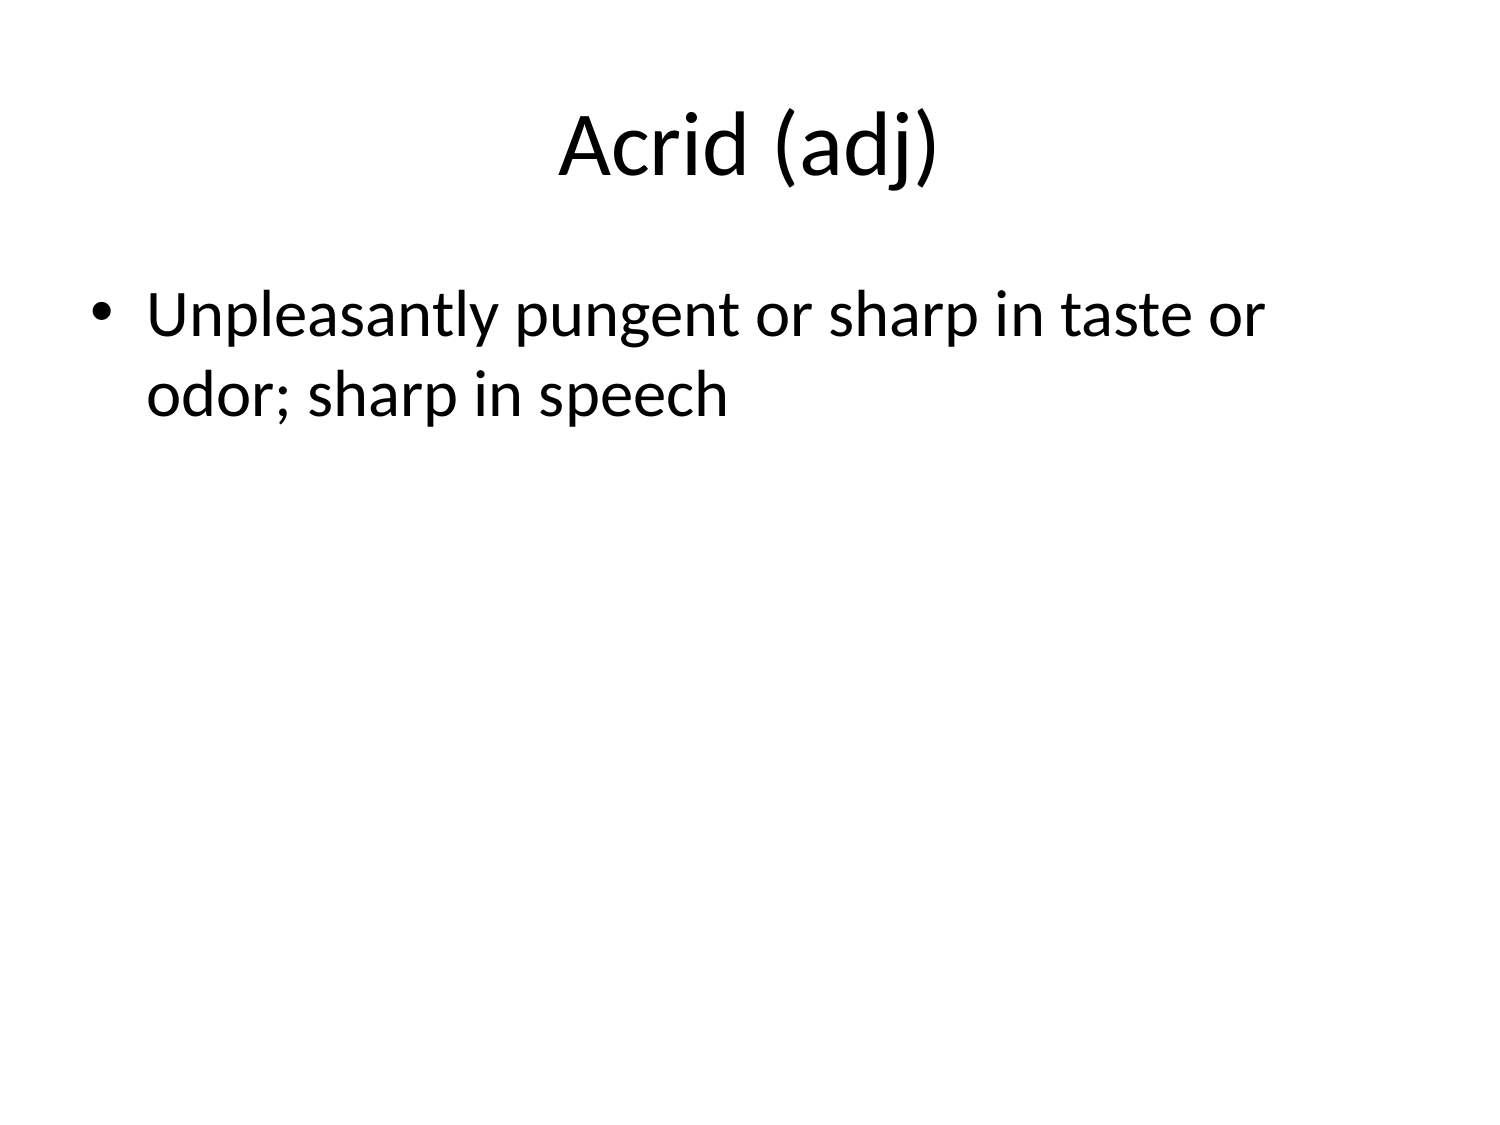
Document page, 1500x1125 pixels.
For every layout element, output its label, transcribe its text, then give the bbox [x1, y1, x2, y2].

list Unpleasantly pungent or sharp in taste or odor; sharp in speech [75, 262, 1425, 1005]
title Acrid (adj) [75, 45, 1425, 233]
